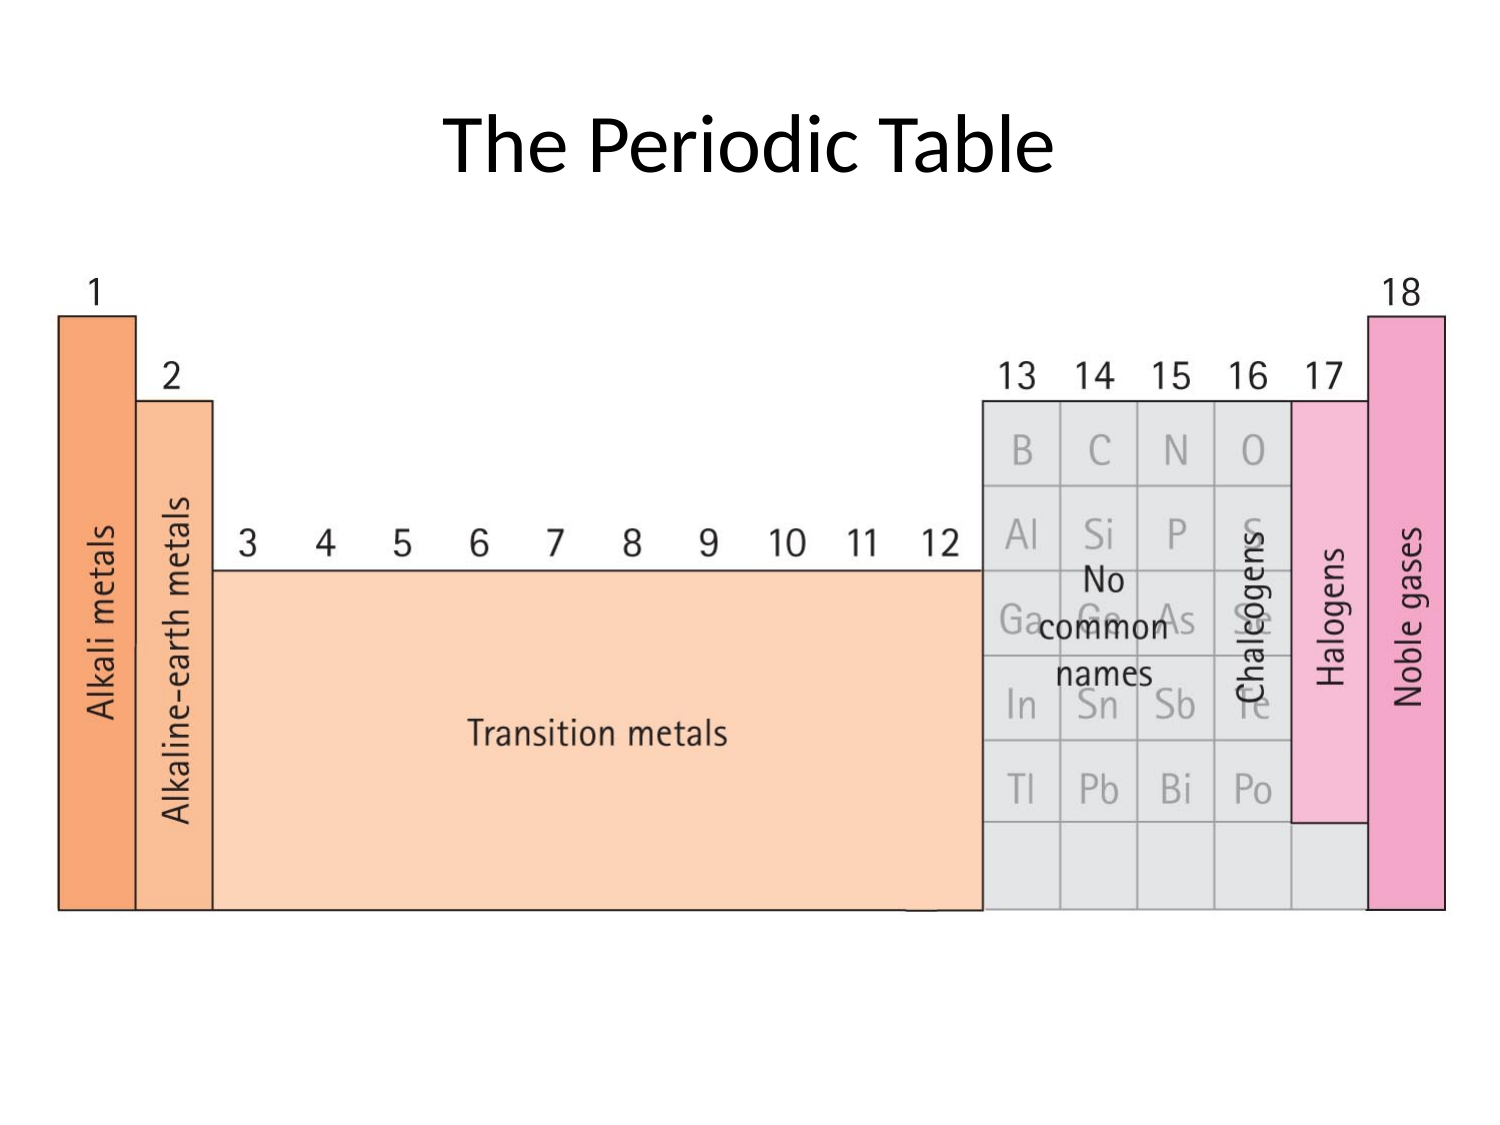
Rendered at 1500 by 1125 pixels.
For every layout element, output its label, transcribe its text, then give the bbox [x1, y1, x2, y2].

picture [49, 274, 1453, 919]
title The Periodic Table [75, 45, 1425, 233]
